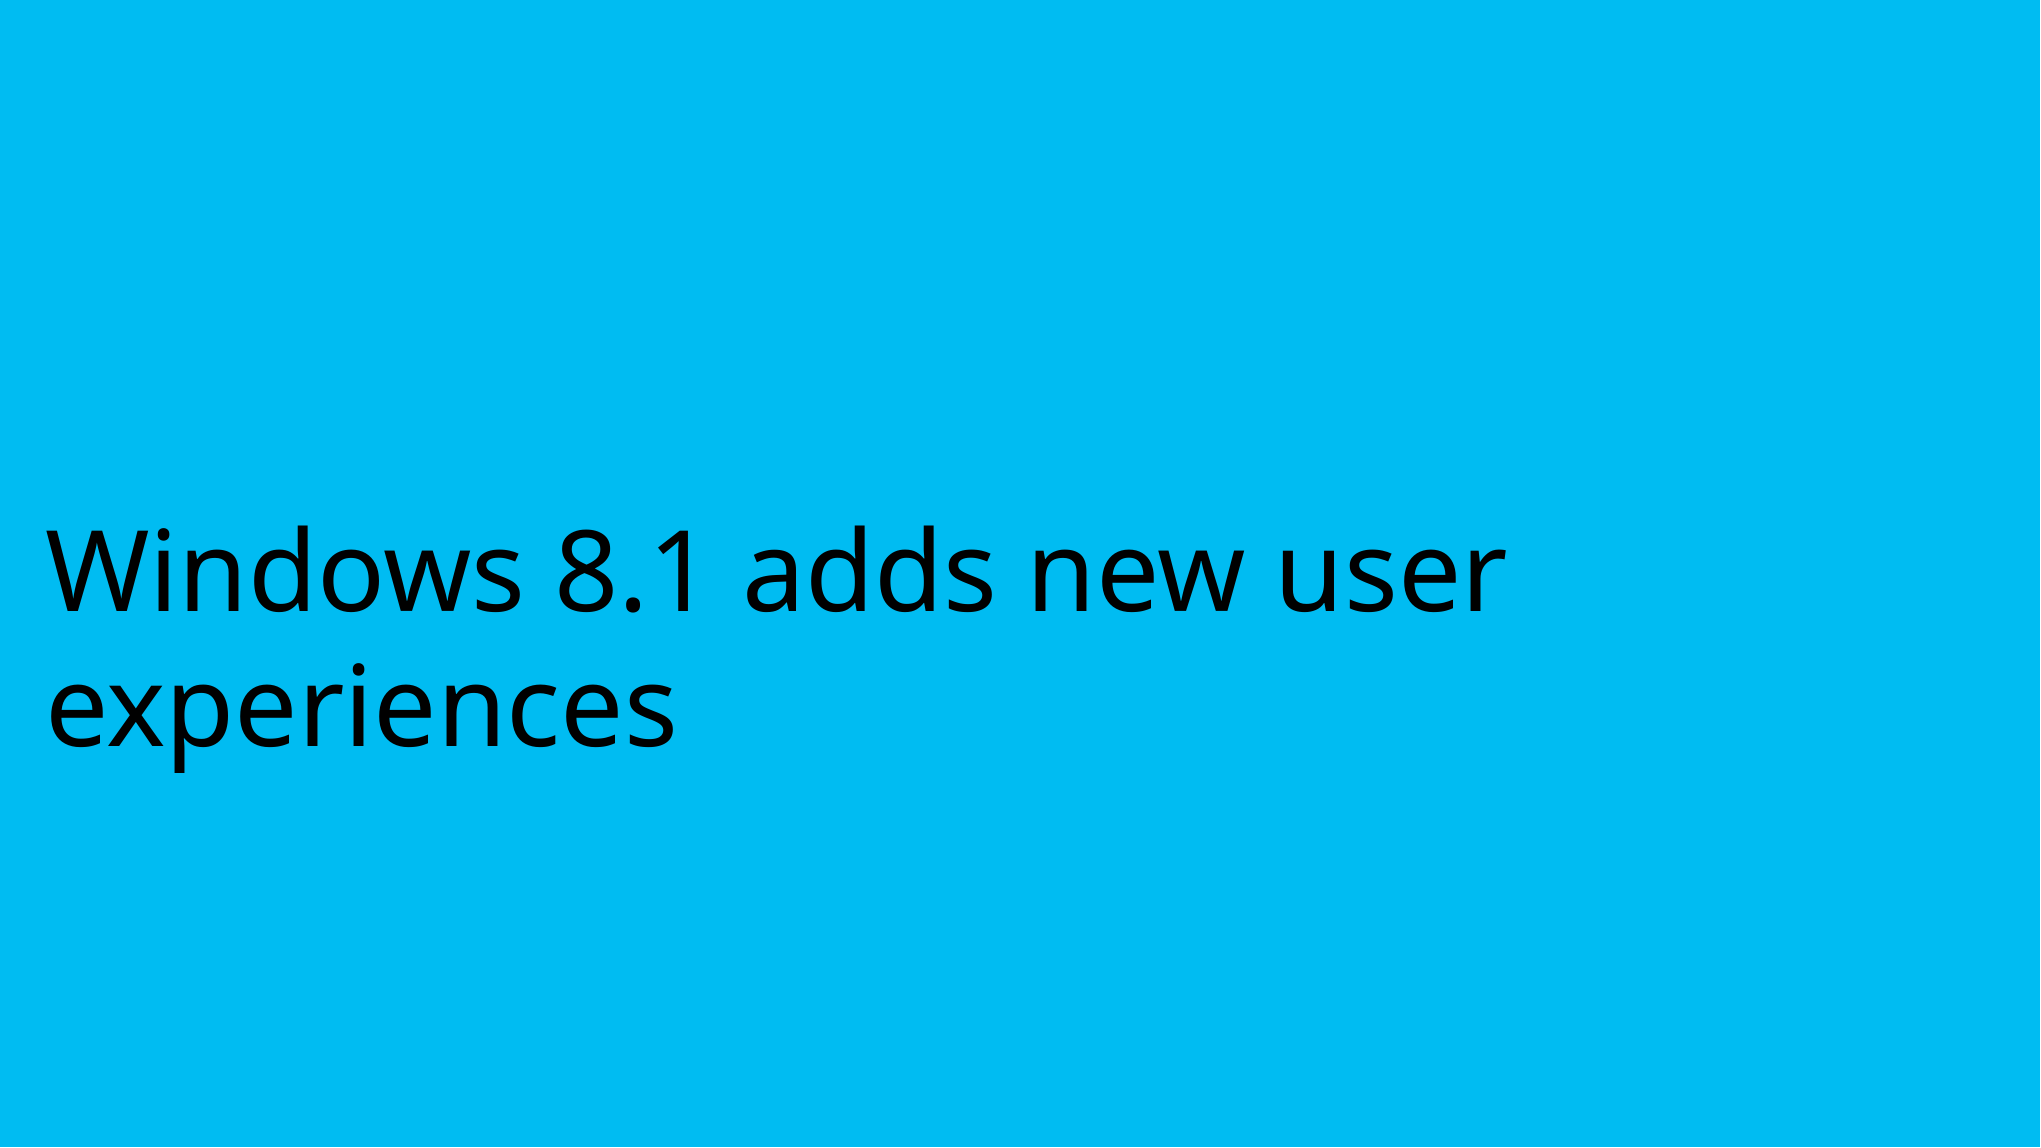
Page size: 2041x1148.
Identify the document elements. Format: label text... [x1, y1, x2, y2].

picture [53, 686, 101, 746]
picture [381, 686, 429, 746]
picture [355, 687, 362, 745]
picture [568, 686, 616, 746]
picture [448, 686, 496, 745]
picture [354, 664, 363, 674]
picture [176, 686, 227, 772]
picture [242, 686, 290, 746]
picture [514, 686, 554, 746]
picture [111, 687, 160, 745]
picture [309, 686, 341, 745]
title Windows 8.1 adds new user experiences [45, 498, 1996, 649]
picture [631, 686, 671, 746]
